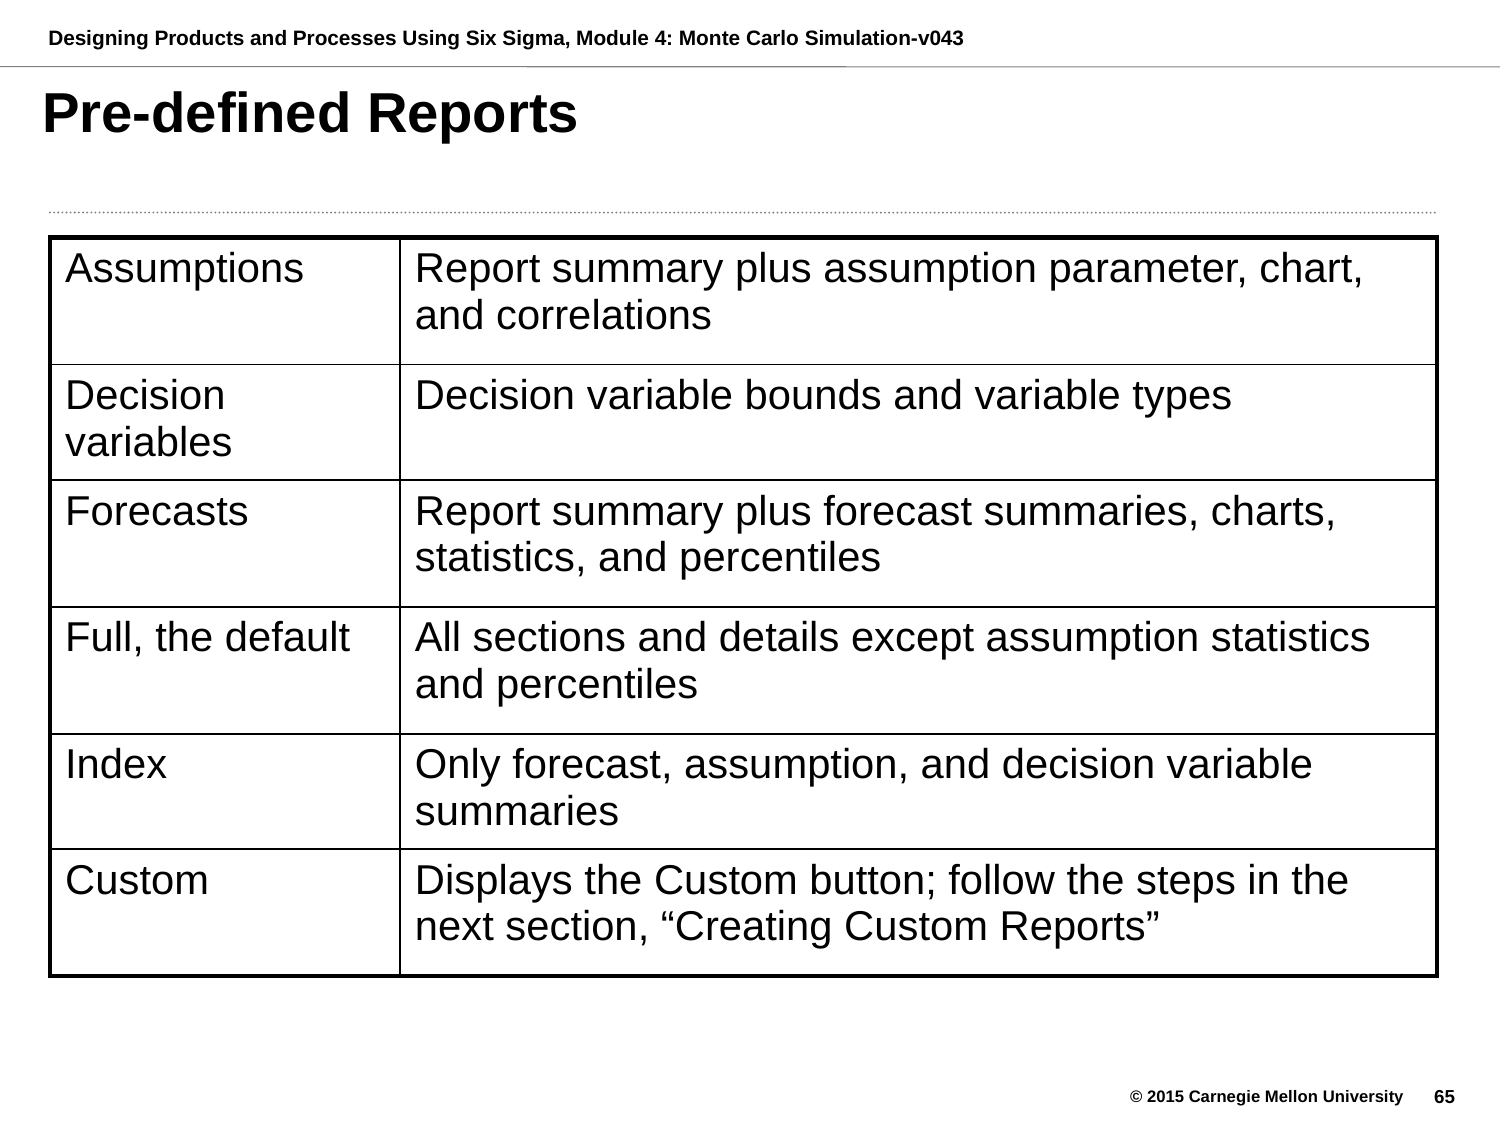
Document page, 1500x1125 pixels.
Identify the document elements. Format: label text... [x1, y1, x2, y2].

title Pre-defined Reports [42, 89, 1438, 144]
table_cell Decision variable bounds and variable types [401, 365, 1435, 479]
table_cell Full, the default [52, 608, 399, 733]
table_cell Decision variables [52, 365, 399, 479]
table_cell Forecasts [52, 481, 399, 606]
table_cell Displays the Custom button; follow the steps in the next section, “Creating Custom Reports” [401, 850, 1435, 974]
table_header Assumptions [52, 240, 399, 364]
table_cell Custom [52, 850, 399, 974]
table_cell All sections and details except assumption statistics and percentiles [401, 608, 1435, 733]
table_header Report summary plus assumption parameter, chart, and correlations [401, 240, 1435, 364]
table_cell Only forecast, assumption, and decision variable summaries [401, 735, 1435, 848]
table_cell Index [52, 735, 399, 848]
table_cell Report summary plus forecast summaries, charts, statistics, and percentiles [401, 481, 1435, 606]
